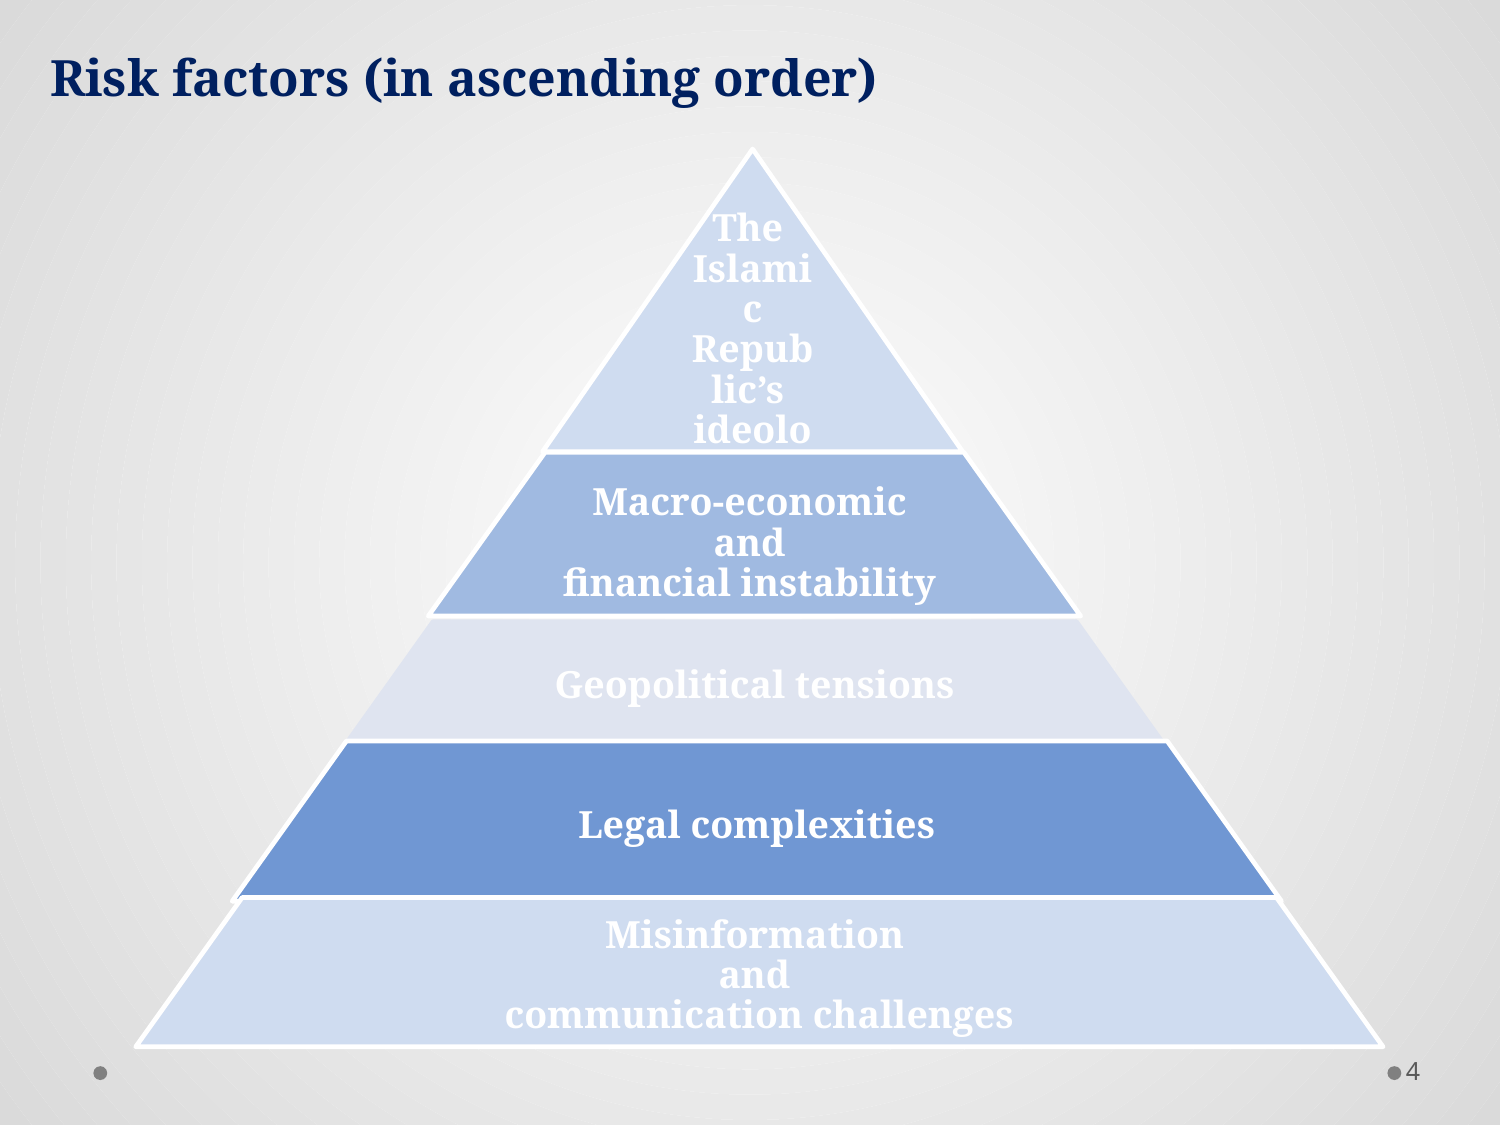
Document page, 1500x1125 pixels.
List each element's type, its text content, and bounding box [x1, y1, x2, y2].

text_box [107, 148, 1389, 1047]
title Risk factors (in ascending order) [35, 19, 1465, 114]
slide_number 4 [1401, 1042, 1494, 1103]
